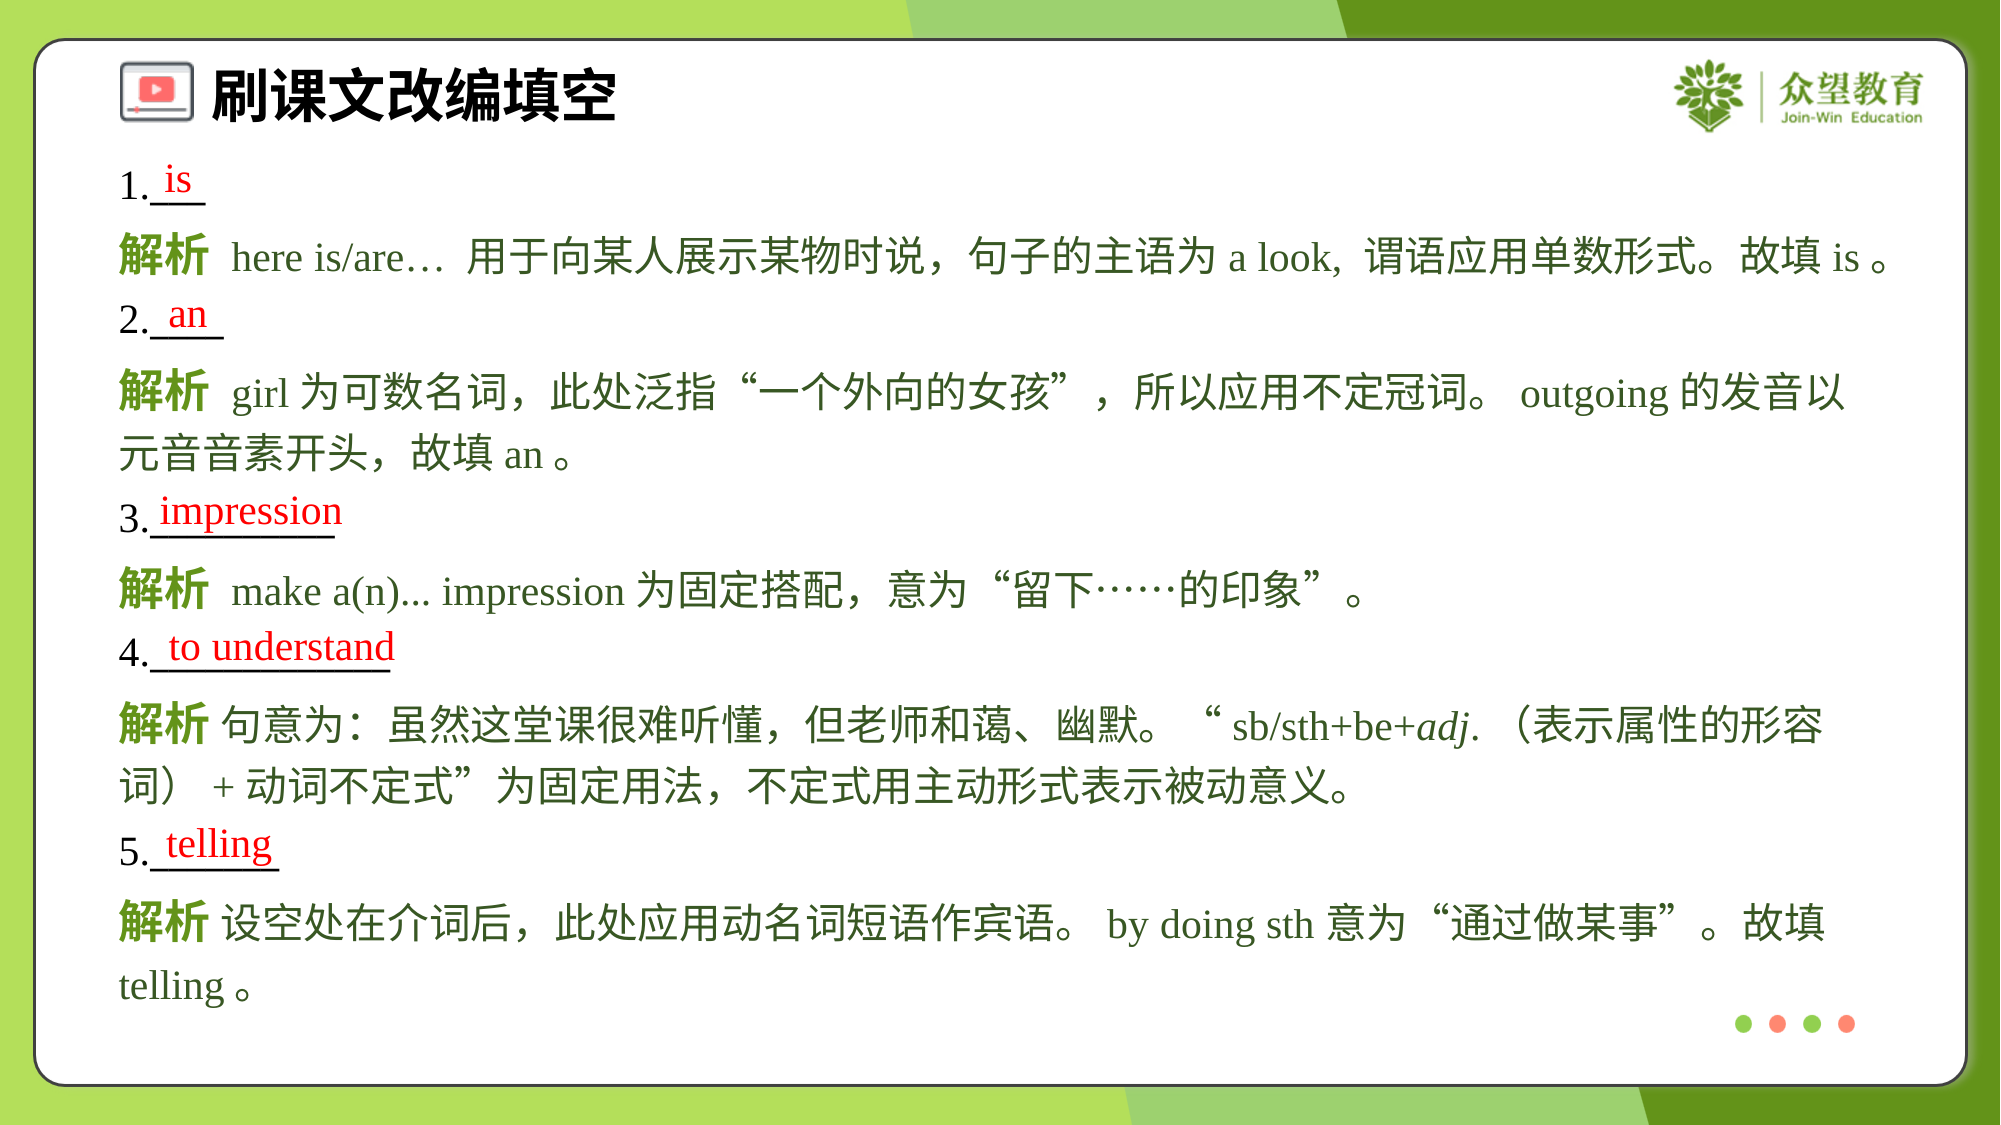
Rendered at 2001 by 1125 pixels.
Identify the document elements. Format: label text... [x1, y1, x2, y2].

text_box 1.___ [118, 146, 1883, 208]
picture [0, 0, 2000, 1125]
text_box impression [144, 472, 358, 533]
text_box 解析 句意为：虽然这堂课很难听懂，但老师和蔼、幽默。“sb/sth+be+adj.（表示属性的形容词）+动词不定式”为固定用法，不定式用主动形式表示被动意义。 [118, 683, 1883, 811]
text_box to understand [149, 608, 415, 669]
text_box is [149, 140, 207, 202]
text_box an [153, 274, 223, 336]
text_box 解析 here is/are… 用于向某人展示某物时说，句子的主语为a look, 谓语应用单数形式。故填is。 [118, 214, 1922, 281]
text_box 4._____________ [118, 614, 1883, 675]
text_box 3.__________ [118, 480, 1883, 541]
text_box 2.____ [118, 281, 1883, 342]
text_box 解析 设空处在介词后，此处应用动名词短语作宾语。by doing sth意为“通过做某事”。故填telling。 [118, 881, 1883, 1009]
text_box 解析 make a(n)... impression为固定搭配，意为“留下……的印象”。 [118, 547, 1883, 614]
text_box 解析 girl为可数名词，此处泛指“一个外向的女孩”，所以应用不定冠词。outgoing的发音以元音音素开头，故填an。 [118, 349, 1883, 477]
text_box 5._______ [118, 813, 1883, 875]
text_box telling [151, 805, 288, 866]
